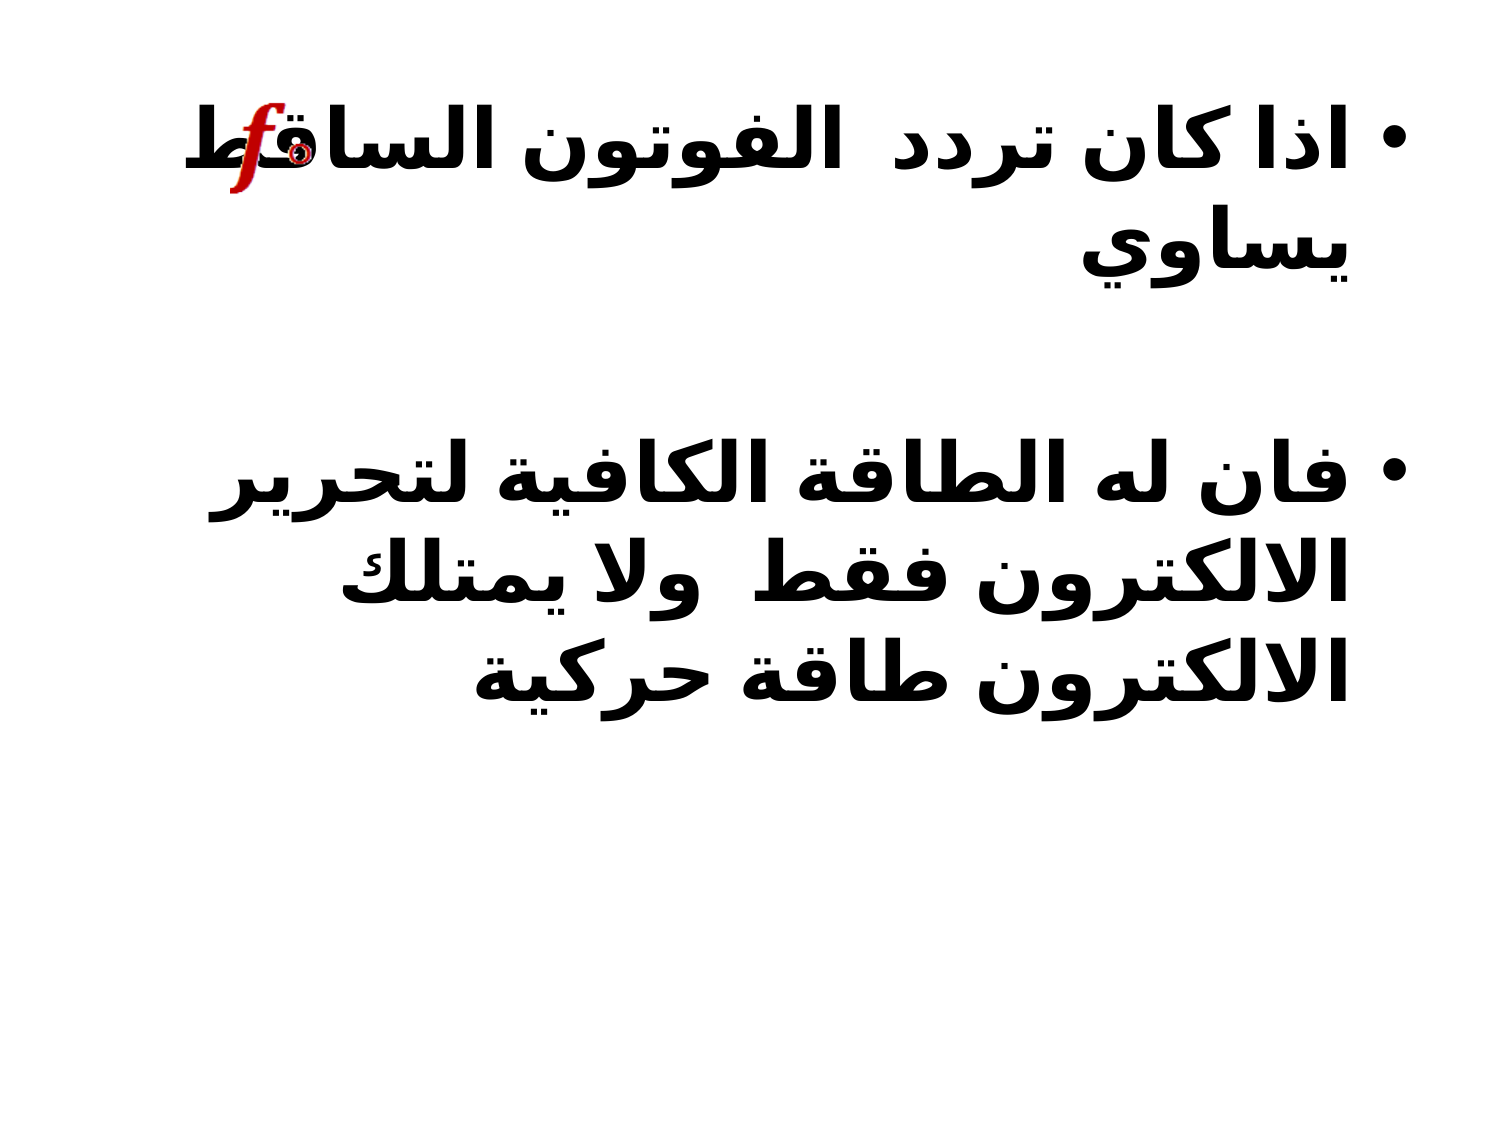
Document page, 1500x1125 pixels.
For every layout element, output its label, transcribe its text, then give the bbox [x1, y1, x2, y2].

picture [229, 77, 318, 213]
list اذا كان تردد الفوتون الساقط يساوي فان له الطاقة الكافية لتحرير الالكترون فقط ولا يمتلك الالكترون طاقة حركية [75, 78, 1425, 1005]
